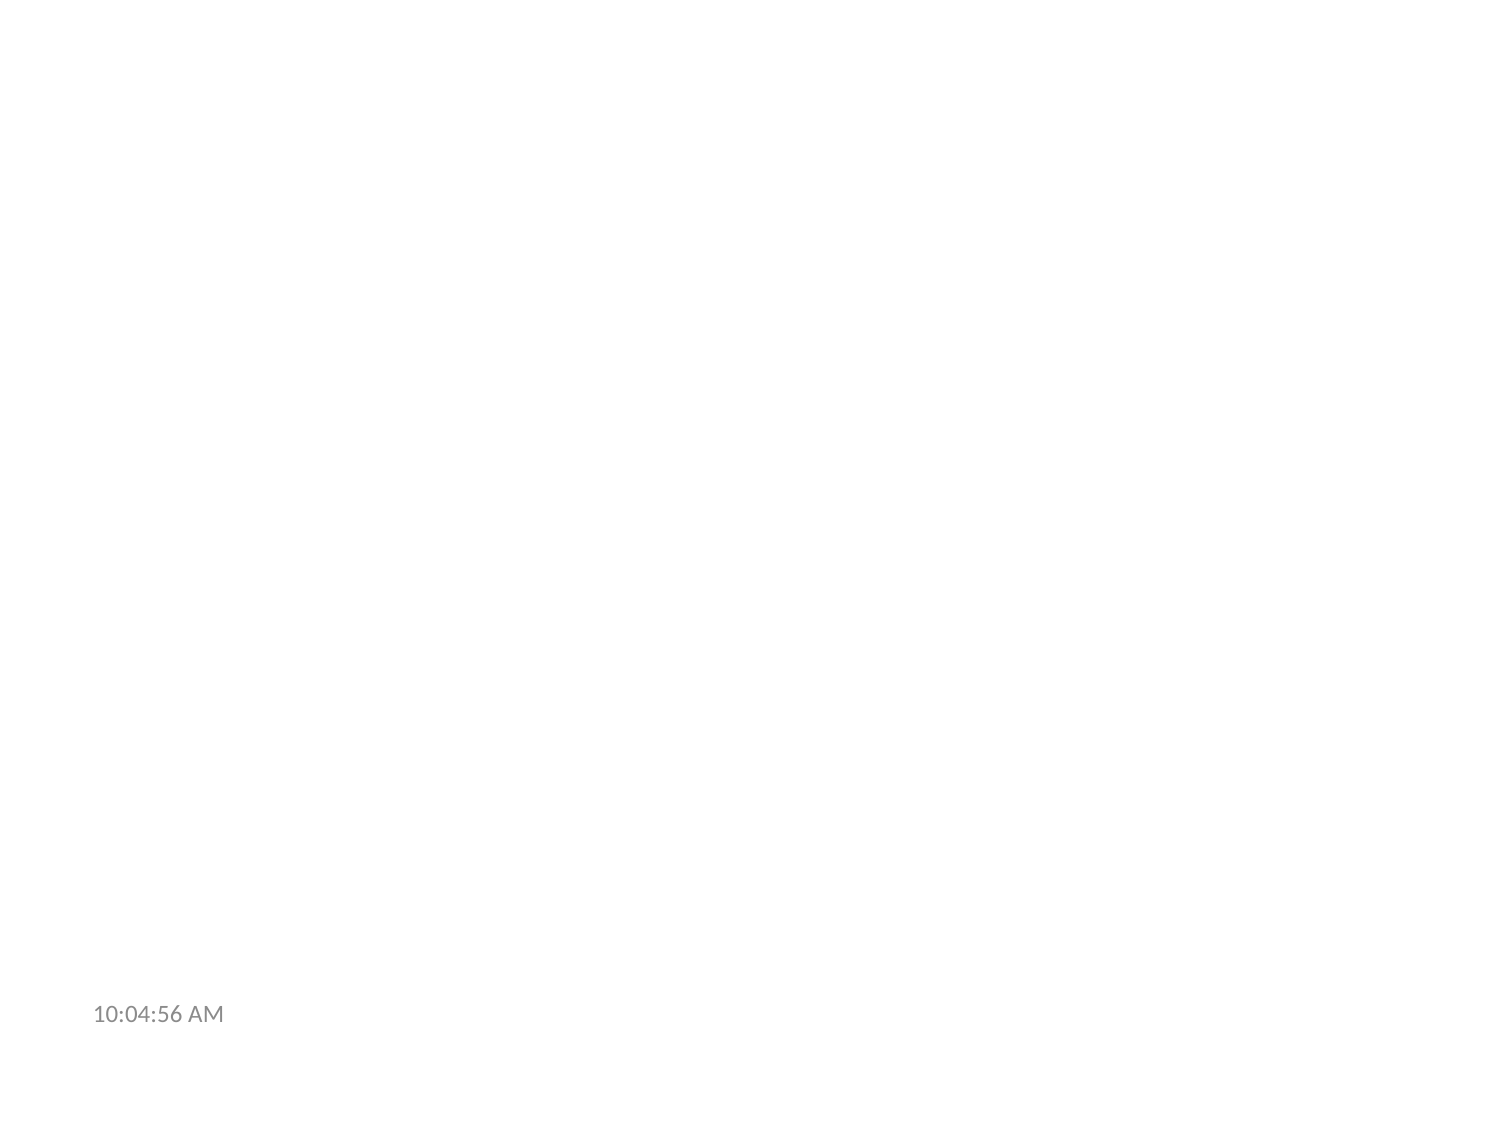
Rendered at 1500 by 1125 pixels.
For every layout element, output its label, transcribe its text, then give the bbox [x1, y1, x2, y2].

text_box 3:35:09 PM [77, 982, 428, 1043]
